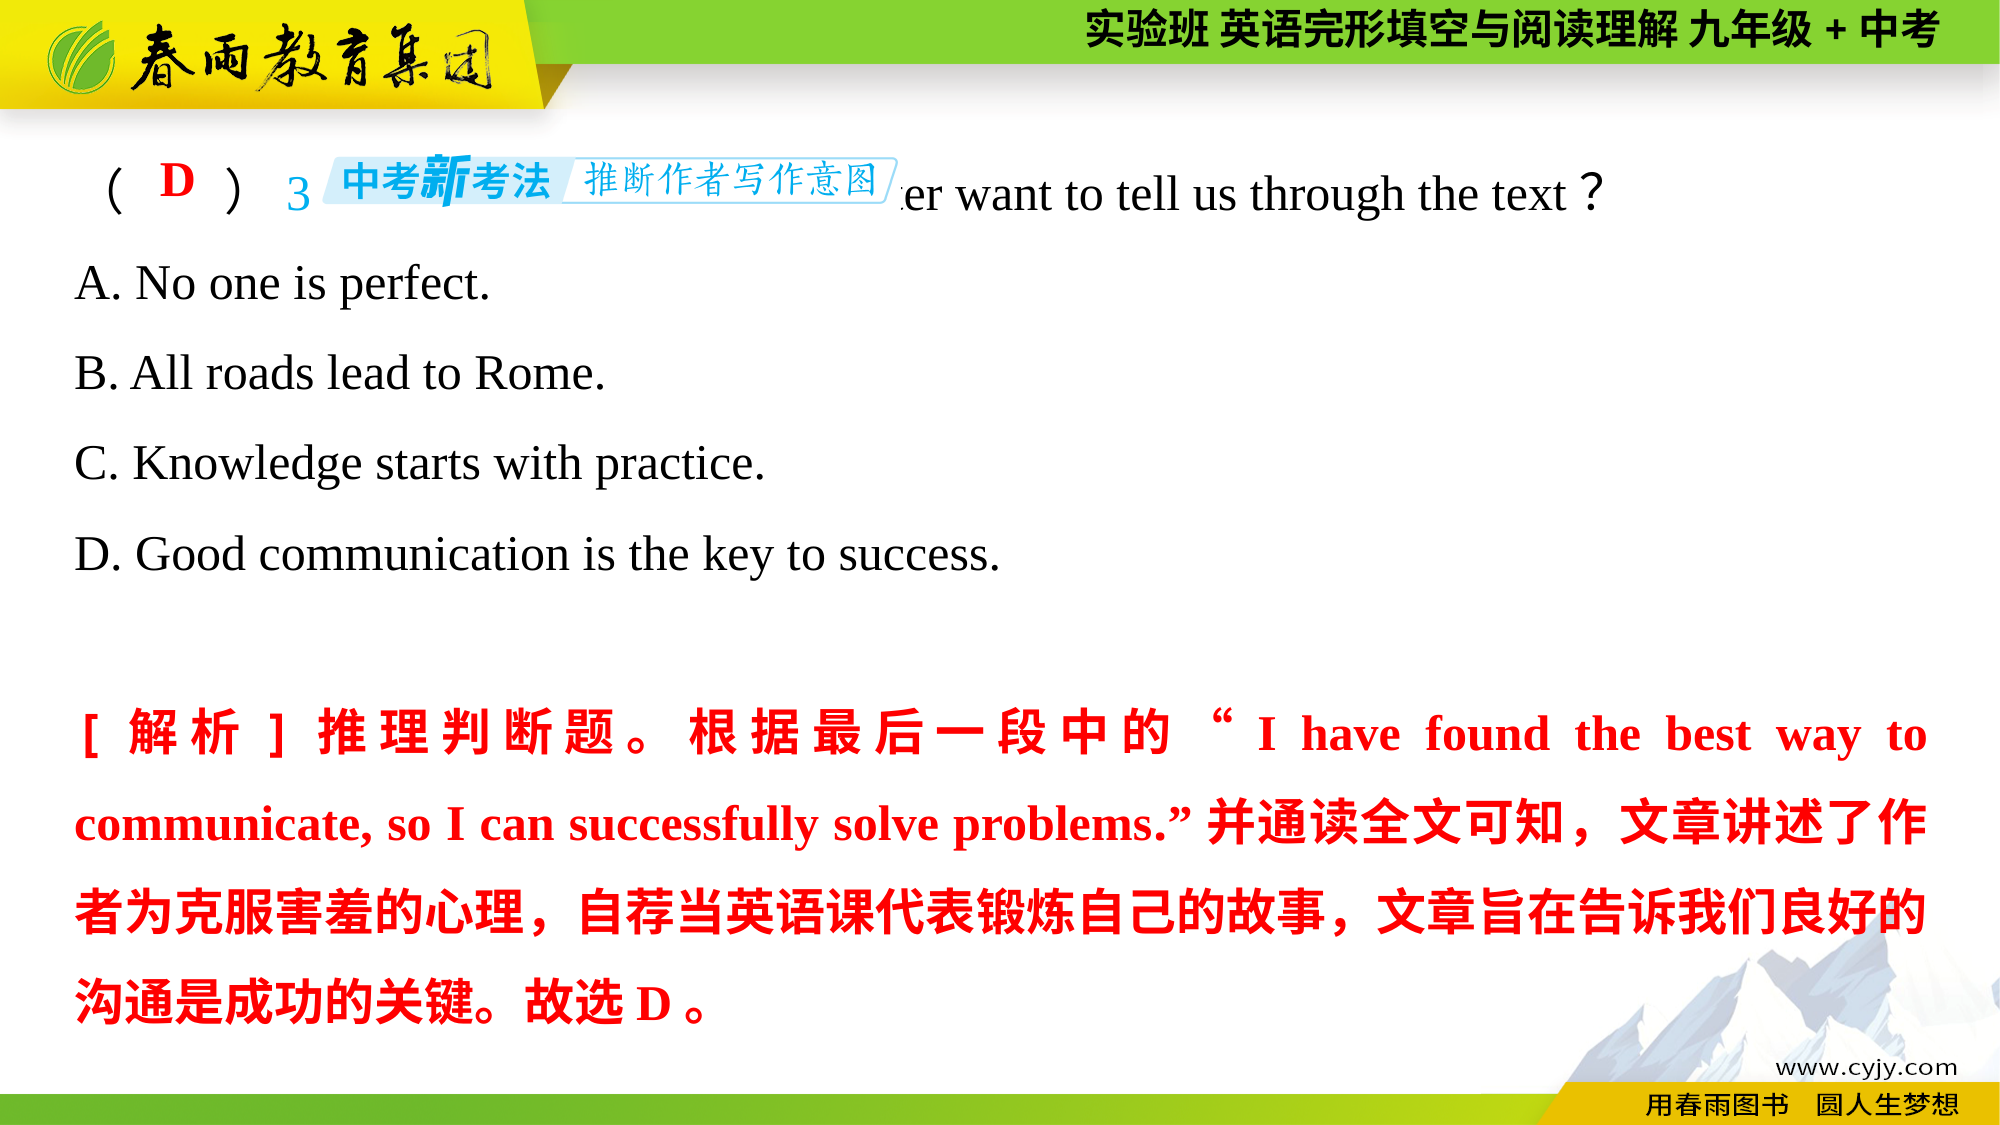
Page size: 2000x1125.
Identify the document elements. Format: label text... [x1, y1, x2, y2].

picture [0, 0, 2000, 1125]
text_box [解析]推理判断题。根据最后一段中的“I have found the best way to communicate, so I can successfully solve problems.”并通读全文可知，文章讲述了作者为克服害羞的心理，自荐当英语课代表锻炼自己的故事，文章旨在告诉我们良好的沟通是成功的关键。故选D。 [59, 683, 1944, 1038]
text_box D [144, 138, 211, 214]
list （ ）3. What does the writer want to tell us through the text？ A. No one is perfect. B. All roads lead to Rome. C. Knowledge starts with practice. D. Good communication is the key to success. [59, 122, 1944, 683]
